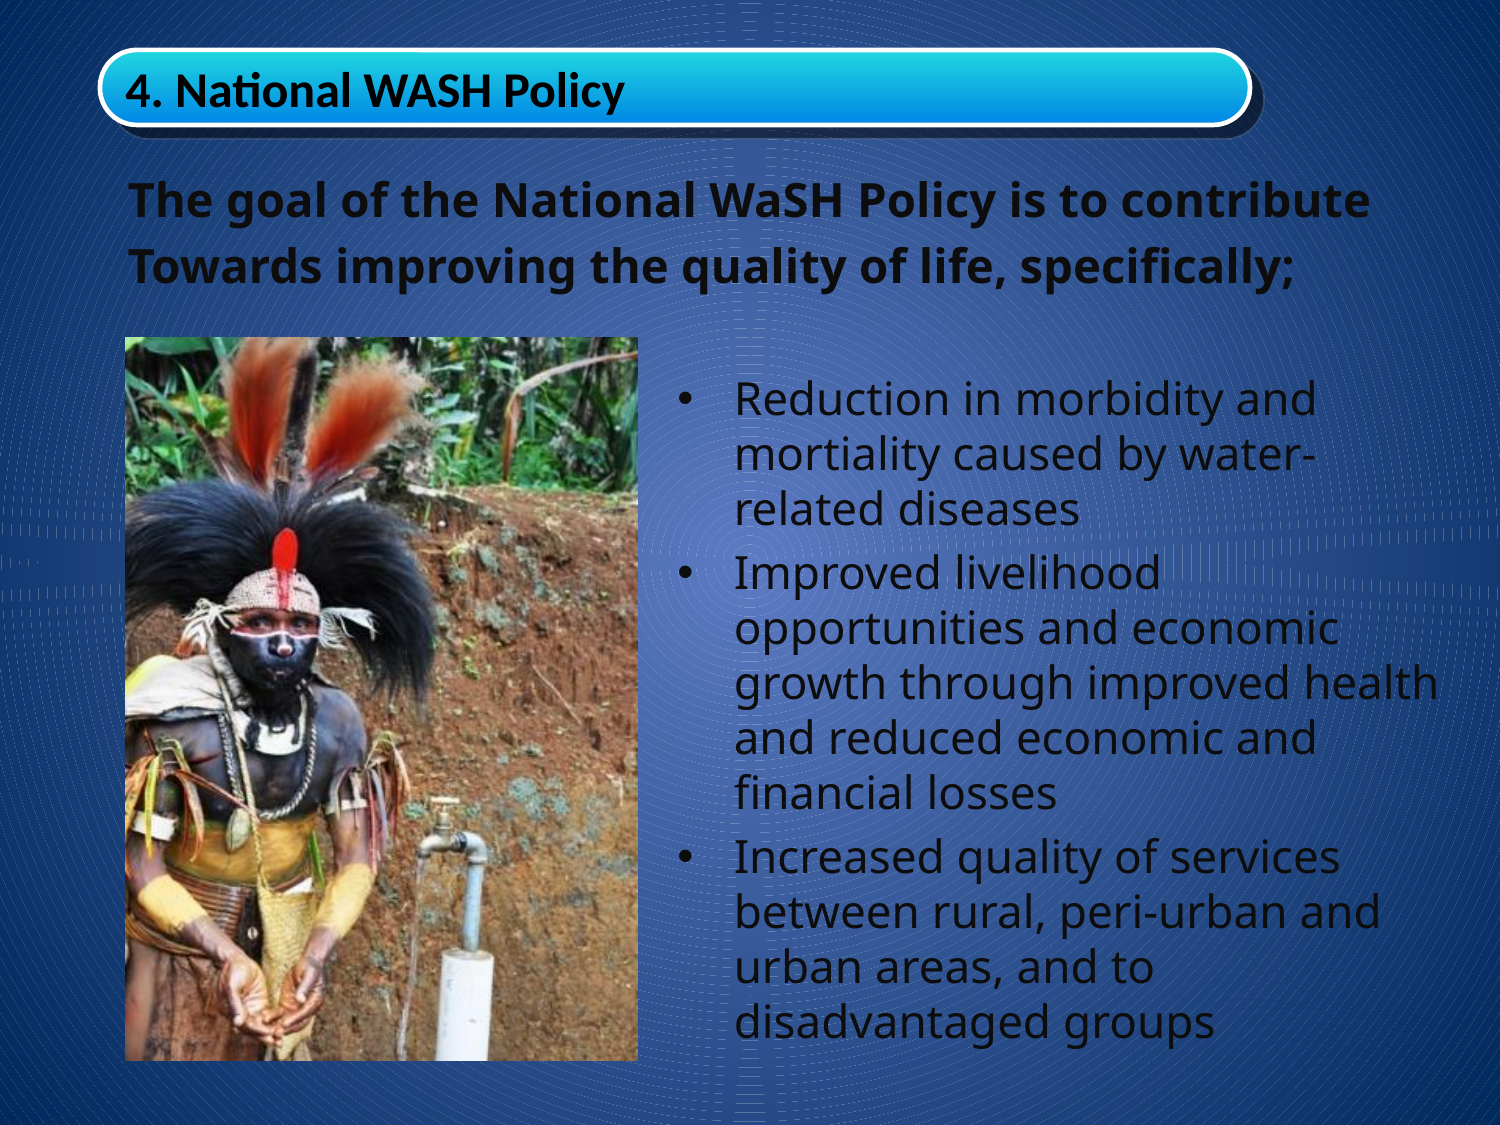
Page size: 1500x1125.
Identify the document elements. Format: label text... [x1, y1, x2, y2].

text_box Reduction in morbidity and mortiality caused by water-related diseases Improved livelihood opportunities and economic growth through improved health and reduced economic and financial losses Increased quality of services between rural, peri-urban and urban areas, and to disadvantaged groups [662, 362, 1463, 1068]
text_box 4. National WASH Policy [99, 49, 1250, 125]
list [124, 337, 638, 1061]
text_box The goal of the National WaSH Policy is to contribute Towards improving the quality of life, specifically; [112, 162, 1463, 338]
